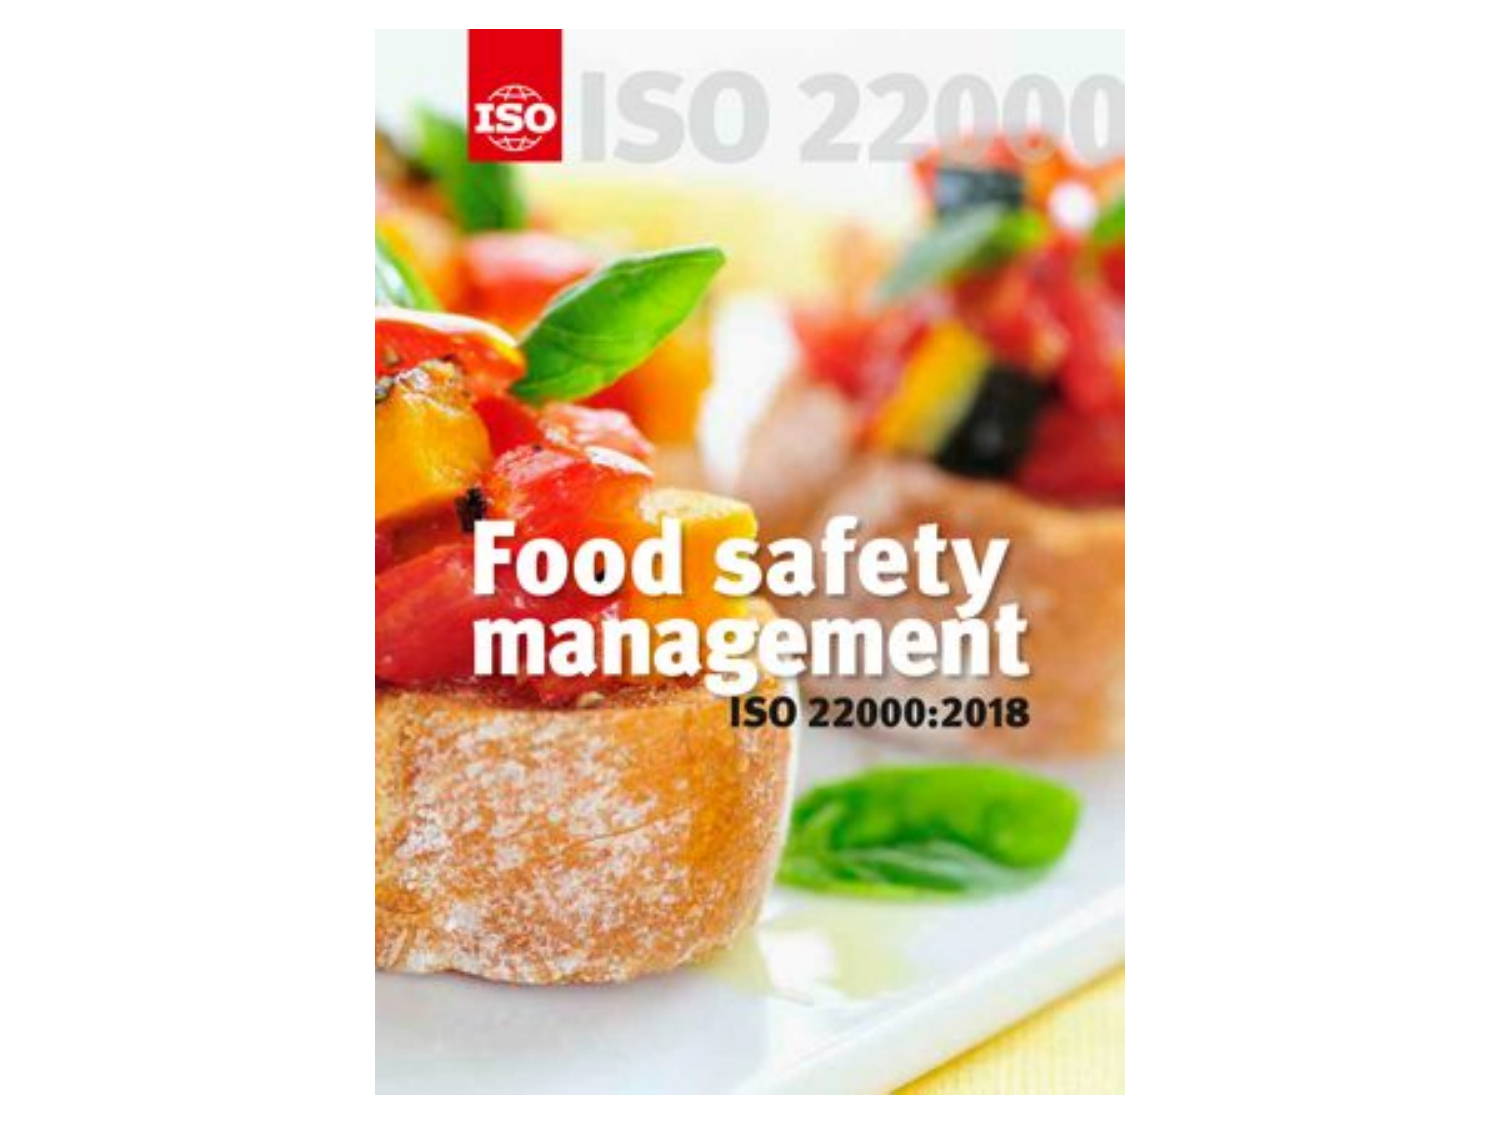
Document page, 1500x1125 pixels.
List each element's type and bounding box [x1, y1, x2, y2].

picture [374, 29, 1126, 1096]
